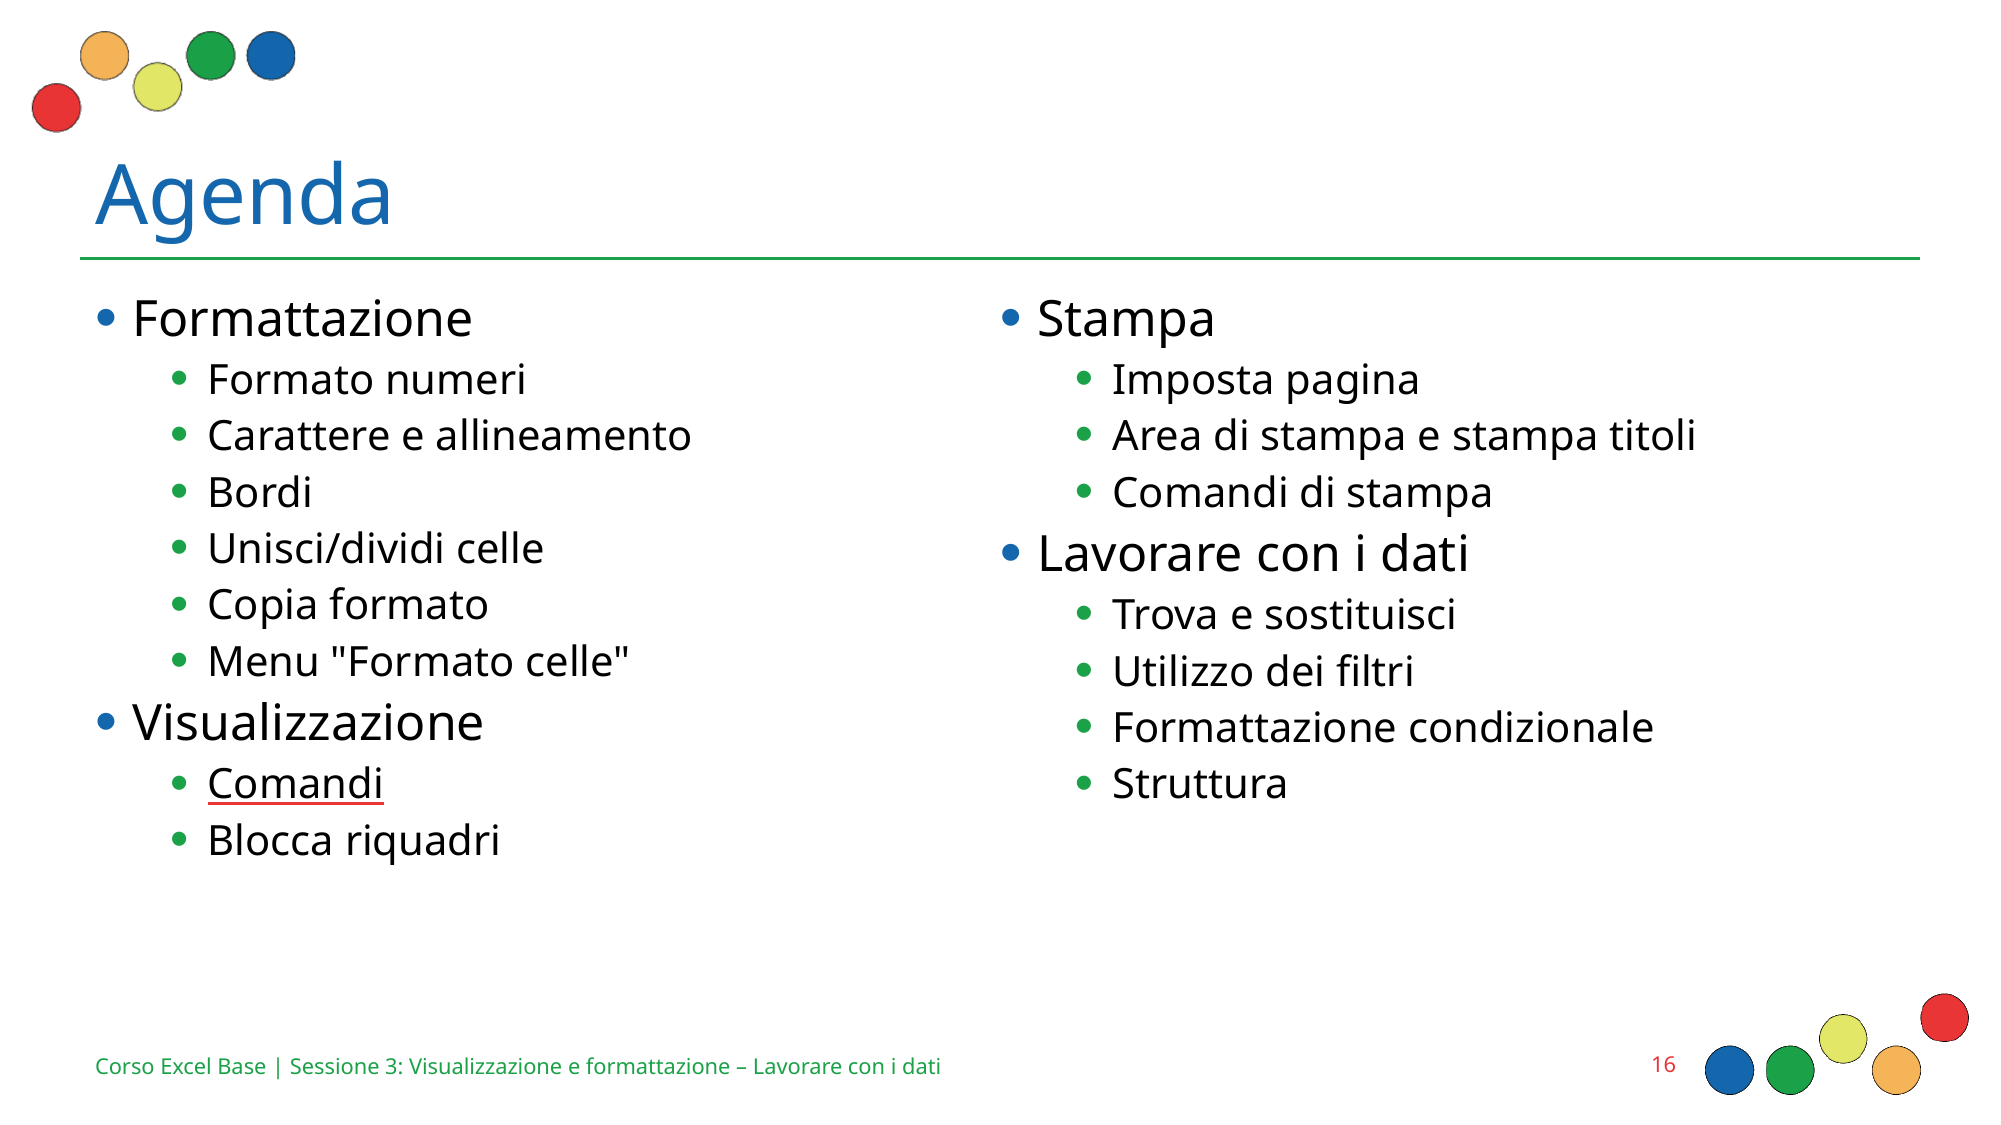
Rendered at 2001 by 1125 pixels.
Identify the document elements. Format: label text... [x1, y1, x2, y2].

picture [1704, 990, 1971, 1096]
slide_number 16 [1583, 1035, 1692, 1096]
picture [29, 30, 295, 135]
list Formattazione Formato numeri Carattere e allineamento Bordi Unisci/dividi celle Copia formato Menu "Formato celle" Visualizzazione Comandi Blocca riquadri Stampa Imposta pagina Area di stampa e stampa titoli Comandi di stampa Lavorare con i dati Trova e sostituisci Utilizzo dei filtri Formattazione condizionale Struttura [80, 278, 1920, 1011]
title Agenda [80, 123, 1920, 259]
footer Corso Excel Base | Sessione 3: Visualizzazione e formattazione – Lavorare con i dati [80, 1035, 1571, 1096]
